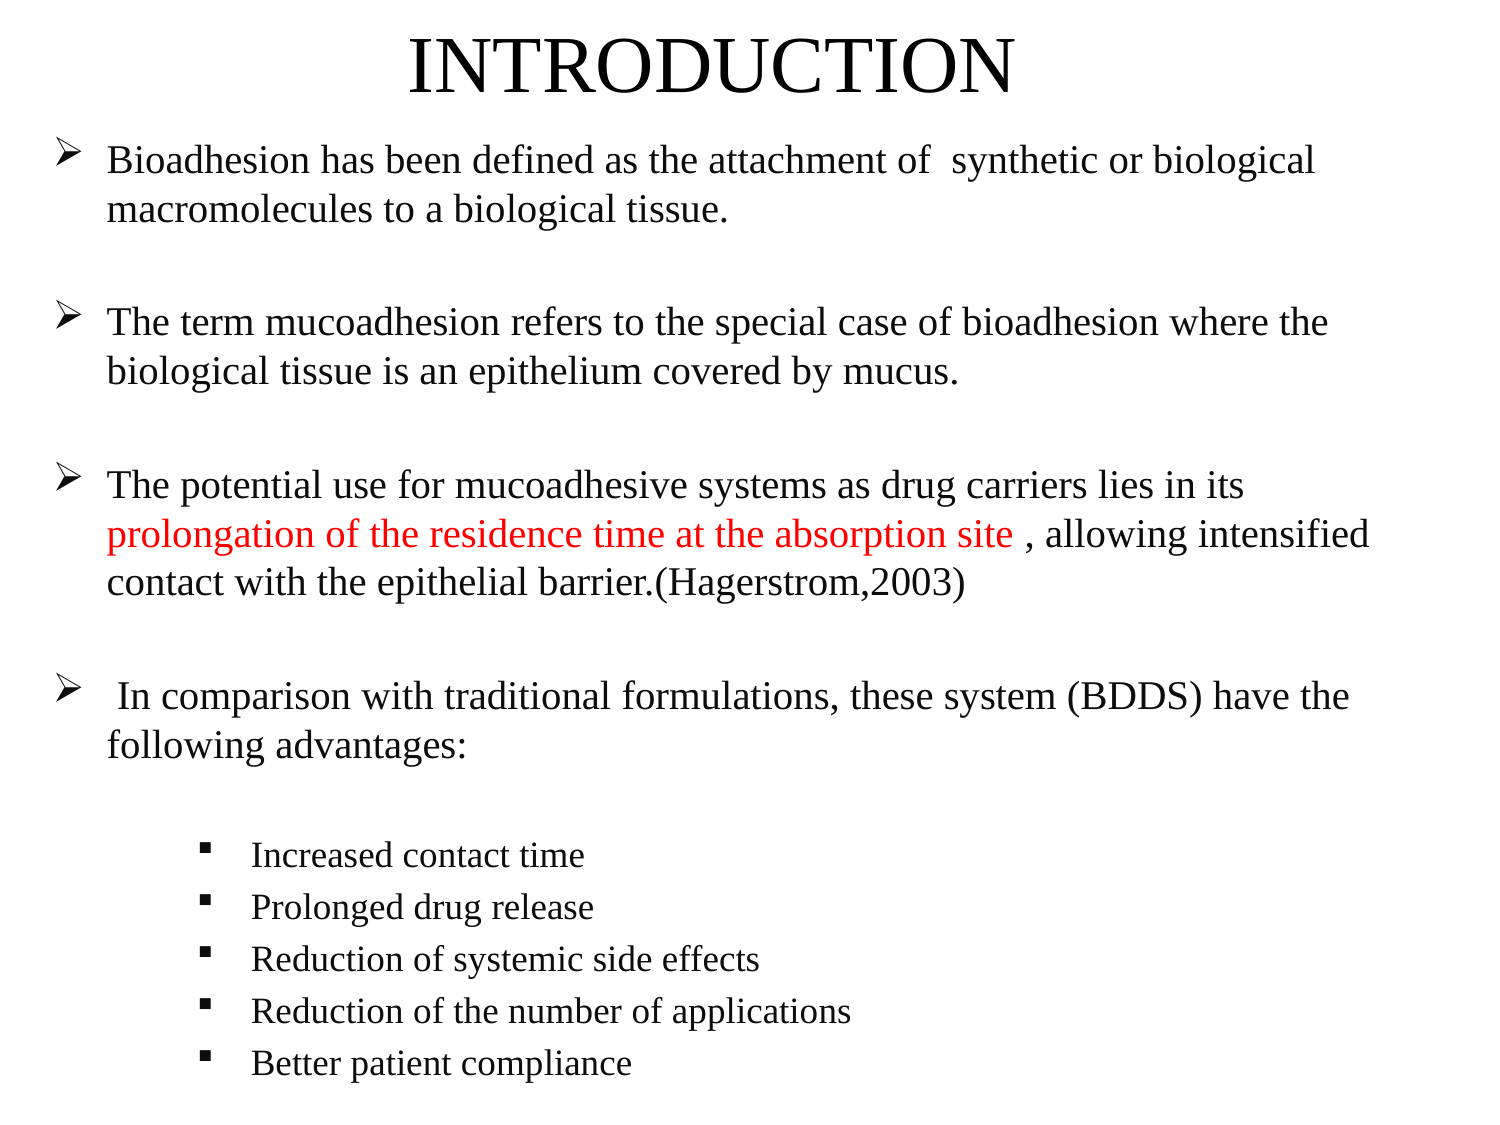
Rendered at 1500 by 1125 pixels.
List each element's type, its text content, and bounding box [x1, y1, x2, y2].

subtitle Bioadhesion has been defined as the attachment of synthetic or biological macromolecules to a biological tissue. The term mucoadhesion refers to the special case of bioadhesion where the biological tissue is an epithelium covered by mucus. The potential use for mucoadhesive systems as drug carriers lies in its prolongation of the residence time at the absorption site , allowing intensified contact with the epithelial barrier.(Hagerstrom,2003) In comparison with traditional formulations, these system (BDDS) have the following advantages: Increased contact time Prolonged drug release Reduction of systemic side effects Reduction of the number of applications Better patient compliance [37, 125, 1475, 1100]
title INTRODUCTION [75, 3, 1350, 116]
